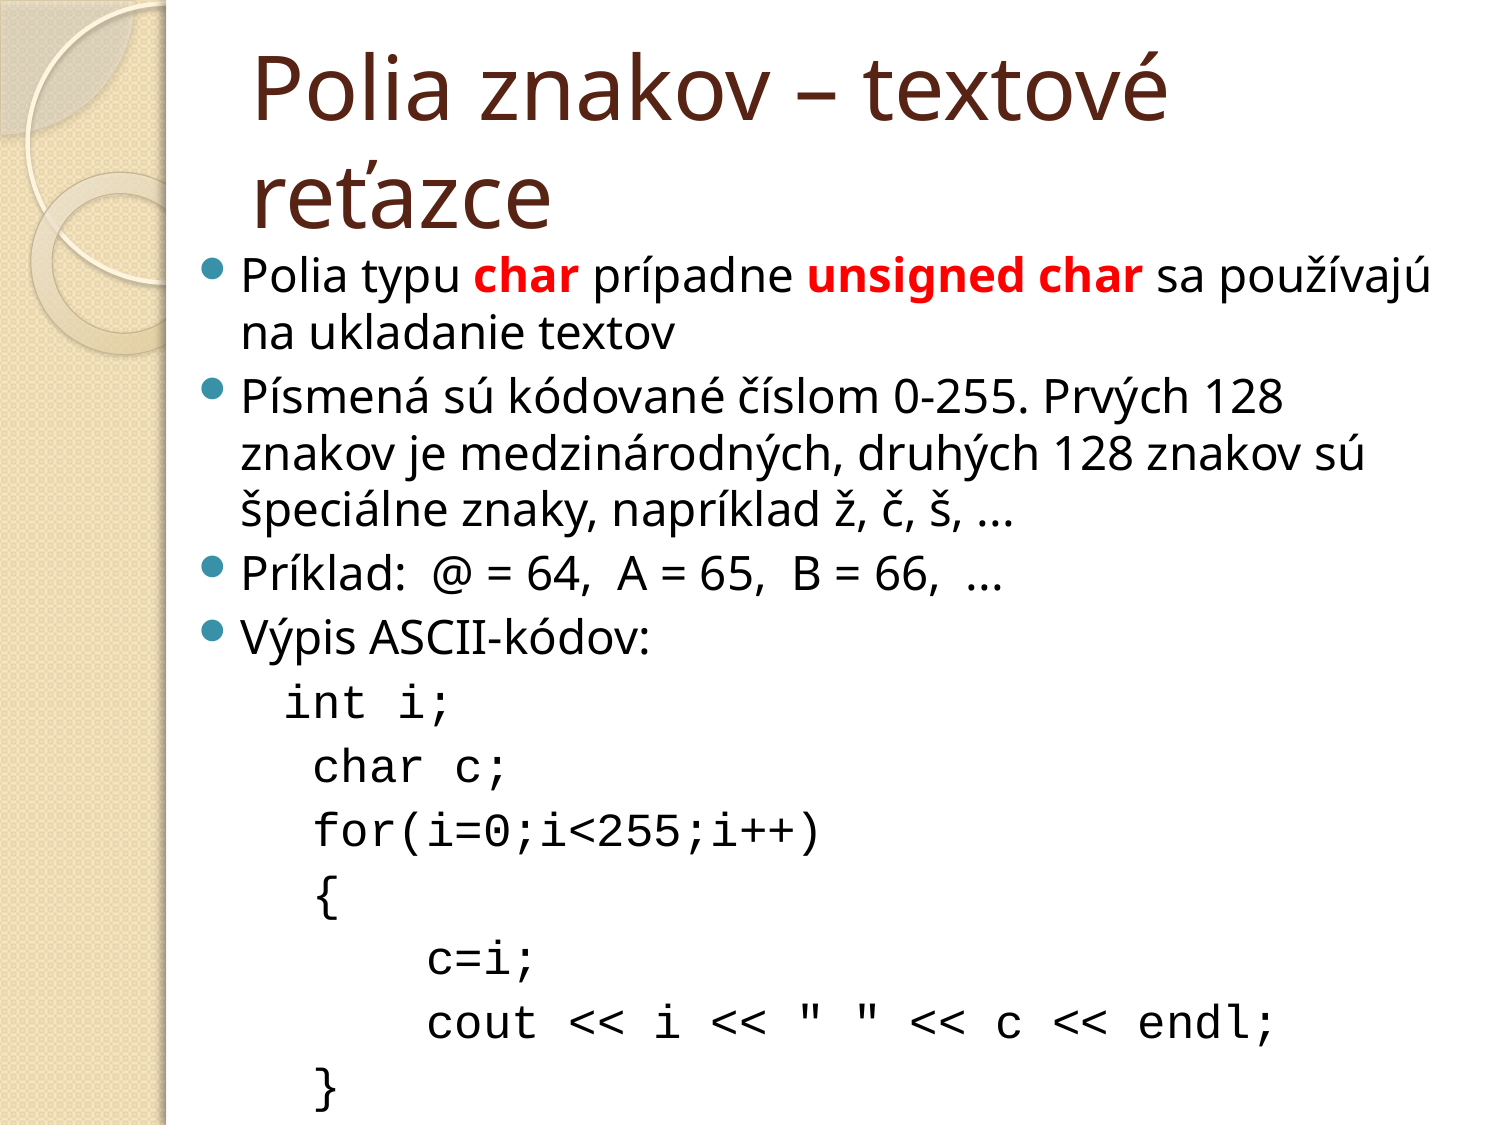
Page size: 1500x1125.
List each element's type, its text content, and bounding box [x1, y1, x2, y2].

title Polia znakov – textové reťazce [235, 45, 1466, 233]
list Polia typu char prípadne unsigned char sa používajú na ukladanie textov Písmená sú kódované číslom 0-255. Prvých 128 znakov je medzinárodných, druhých 128 znakov sú špeciálne znaky, napríklad ž, č, š, ... Príklad: @ = 64, A = 65, B = 66, ... Výpis ASCII-kódov: int i; char c; for(i=0;i<255;i++) { c=i; cout << i << " " << c << endl; } [171, 237, 1466, 1125]
